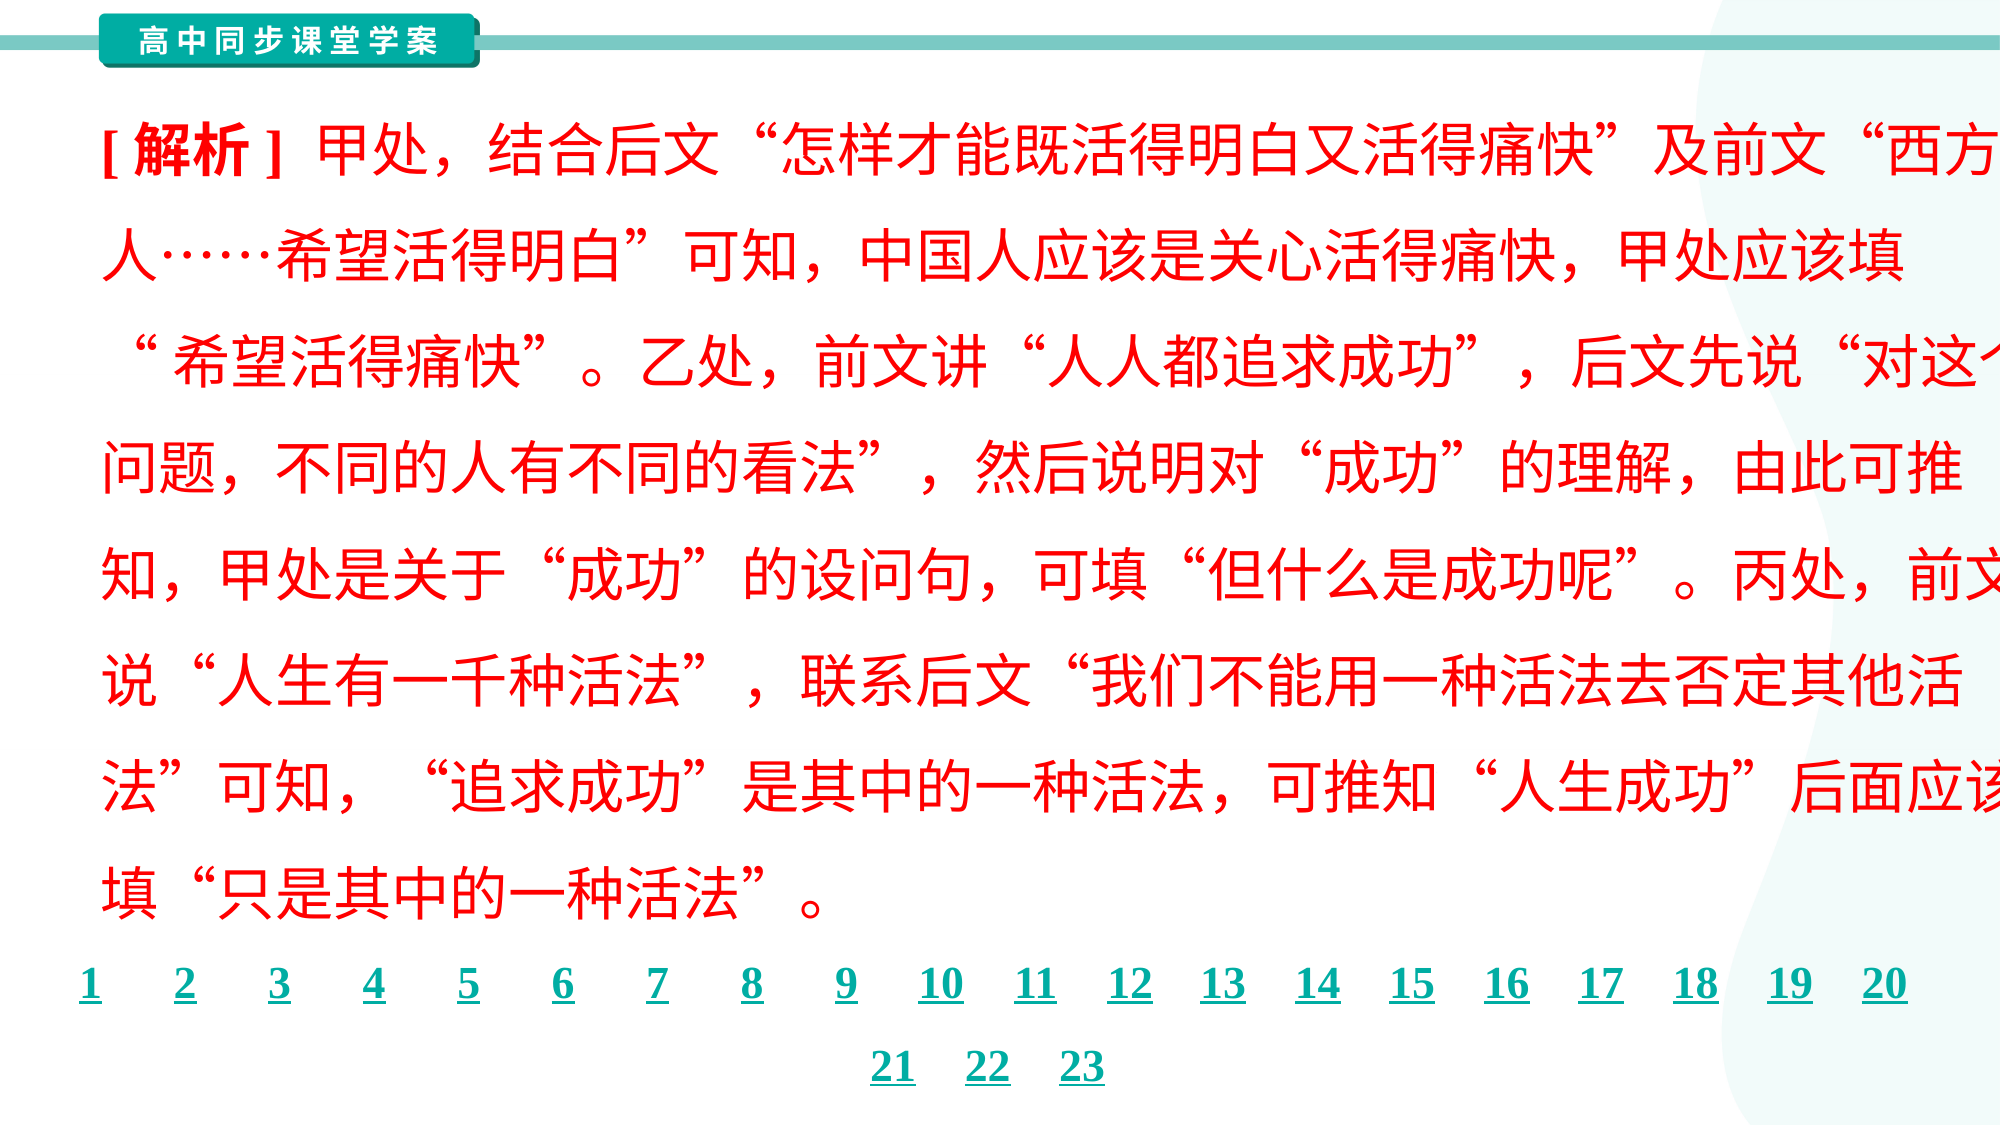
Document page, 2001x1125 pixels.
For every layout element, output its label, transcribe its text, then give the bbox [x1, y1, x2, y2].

text_box [解析] 甲处，结合后文“怎样才能既活得明白又活得痛快”及前文“西方 人……希望活得明白”可知，中国人应该是关心活得痛快，甲处应该填 “希望活得痛快”。乙处，前文讲“人人都追求成功”，后文先说“对这个 问题，不同的人有不同的看法”，然后说明对“成功”的理解，由此可推 知，甲处是关于“成功”的设问句，可填“但什么是成功呢”。丙处，前文 说“人生有一千种活法”，联系后文“我们不能用一种活法去否定其他活 法”可知，“追求成功”是其中的一种活法，可推知“人生成功”后面应该 填“只是其中的一种活法”。 [100, 76, 1899, 927]
picture [0, 0, 2000, 1125]
